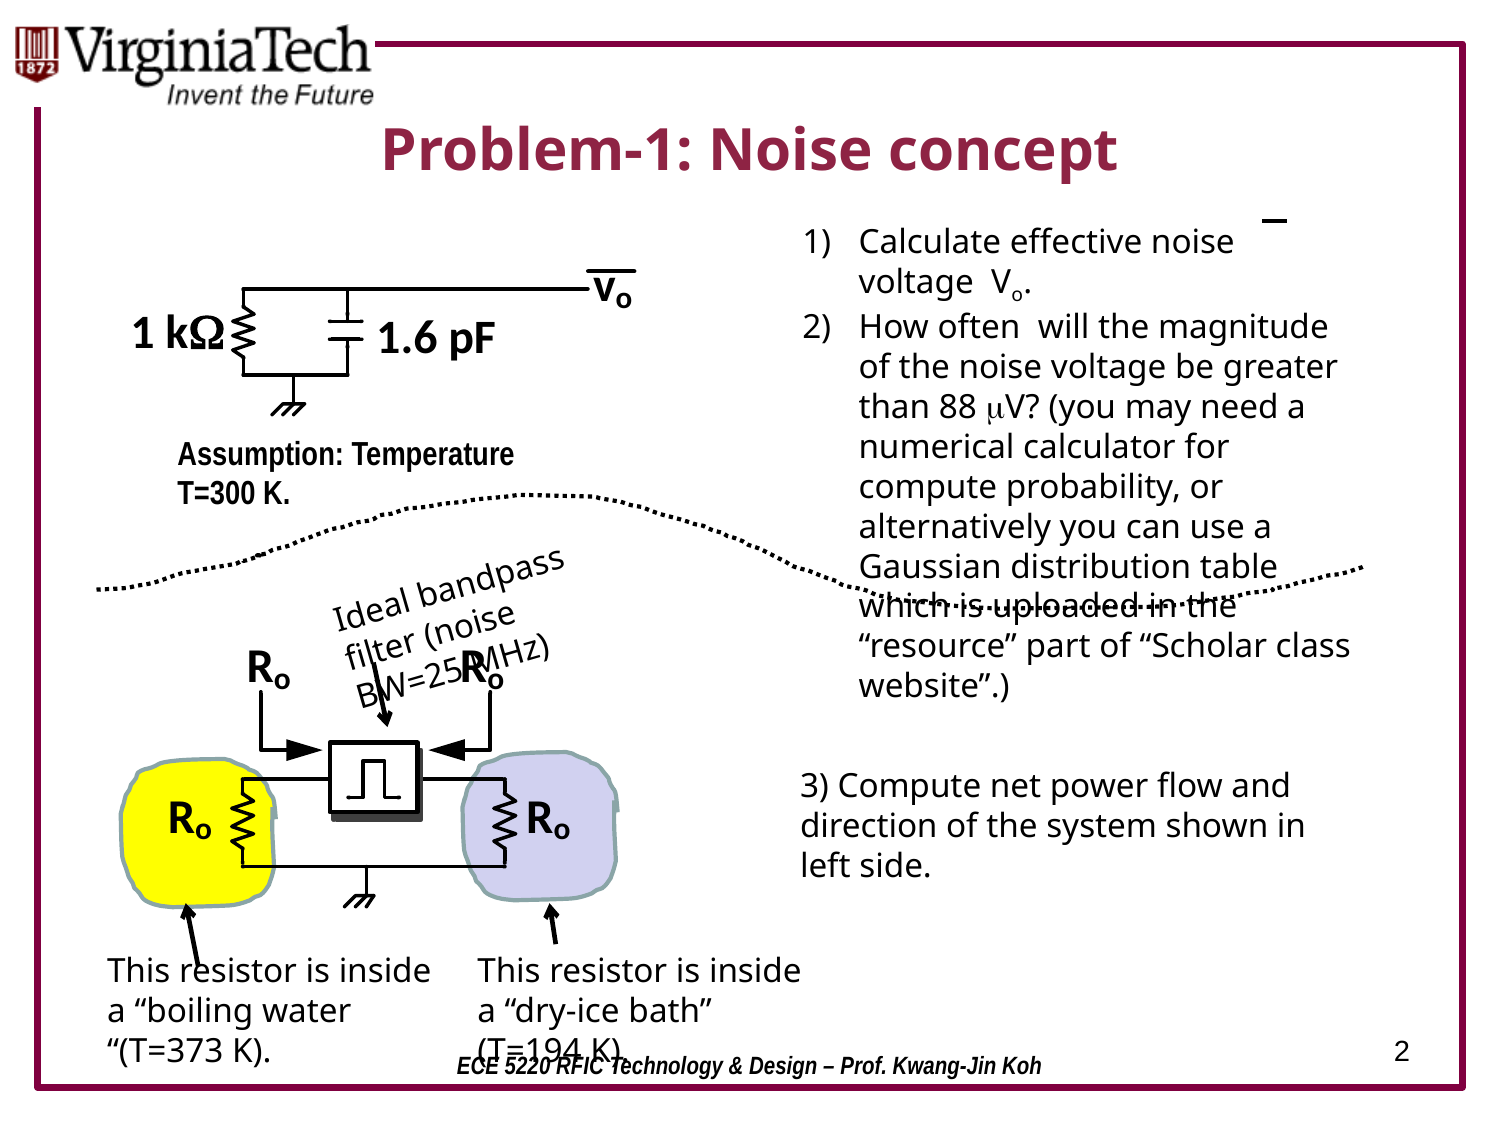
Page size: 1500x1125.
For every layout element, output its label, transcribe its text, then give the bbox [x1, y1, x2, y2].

text_box [118, 762, 157, 908]
title Problem-1: Noise concept [75, 104, 1425, 213]
text_box Ideal bandpass filter (noise BW=25 MHz) [312, 580, 641, 661]
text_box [549, 902, 556, 945]
text_box Assumption: Temperature T=300 K. [162, 429, 570, 519]
picture [124, 245, 641, 422]
text_box Calculate effective noise voltage Vo. How often will the magnitude of the noise voltage be greater than 88 mV? (you may need a numerical calculator for compute probability, or alternatively you can use a Gaussian distribution table which is uploaded in the “resource” part of “Scholar class website”.) [787, 212, 1369, 712]
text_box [373, 662, 388, 728]
text_box This resistor is inside a “boiling water “(T=373 K). [92, 941, 457, 1076]
text_box [96, 492, 1366, 611]
text_box [581, 755, 620, 900]
picture [15, 24, 375, 107]
picture [162, 626, 577, 915]
slide_number 2 [1074, 1024, 1425, 1103]
text_box This resistor is inside a “dry-ice bath” (T=194 K). [462, 941, 827, 1076]
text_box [185, 902, 199, 967]
text_box 3) Compute net power flow and direction of the system shown in left side. [785, 756, 1366, 892]
